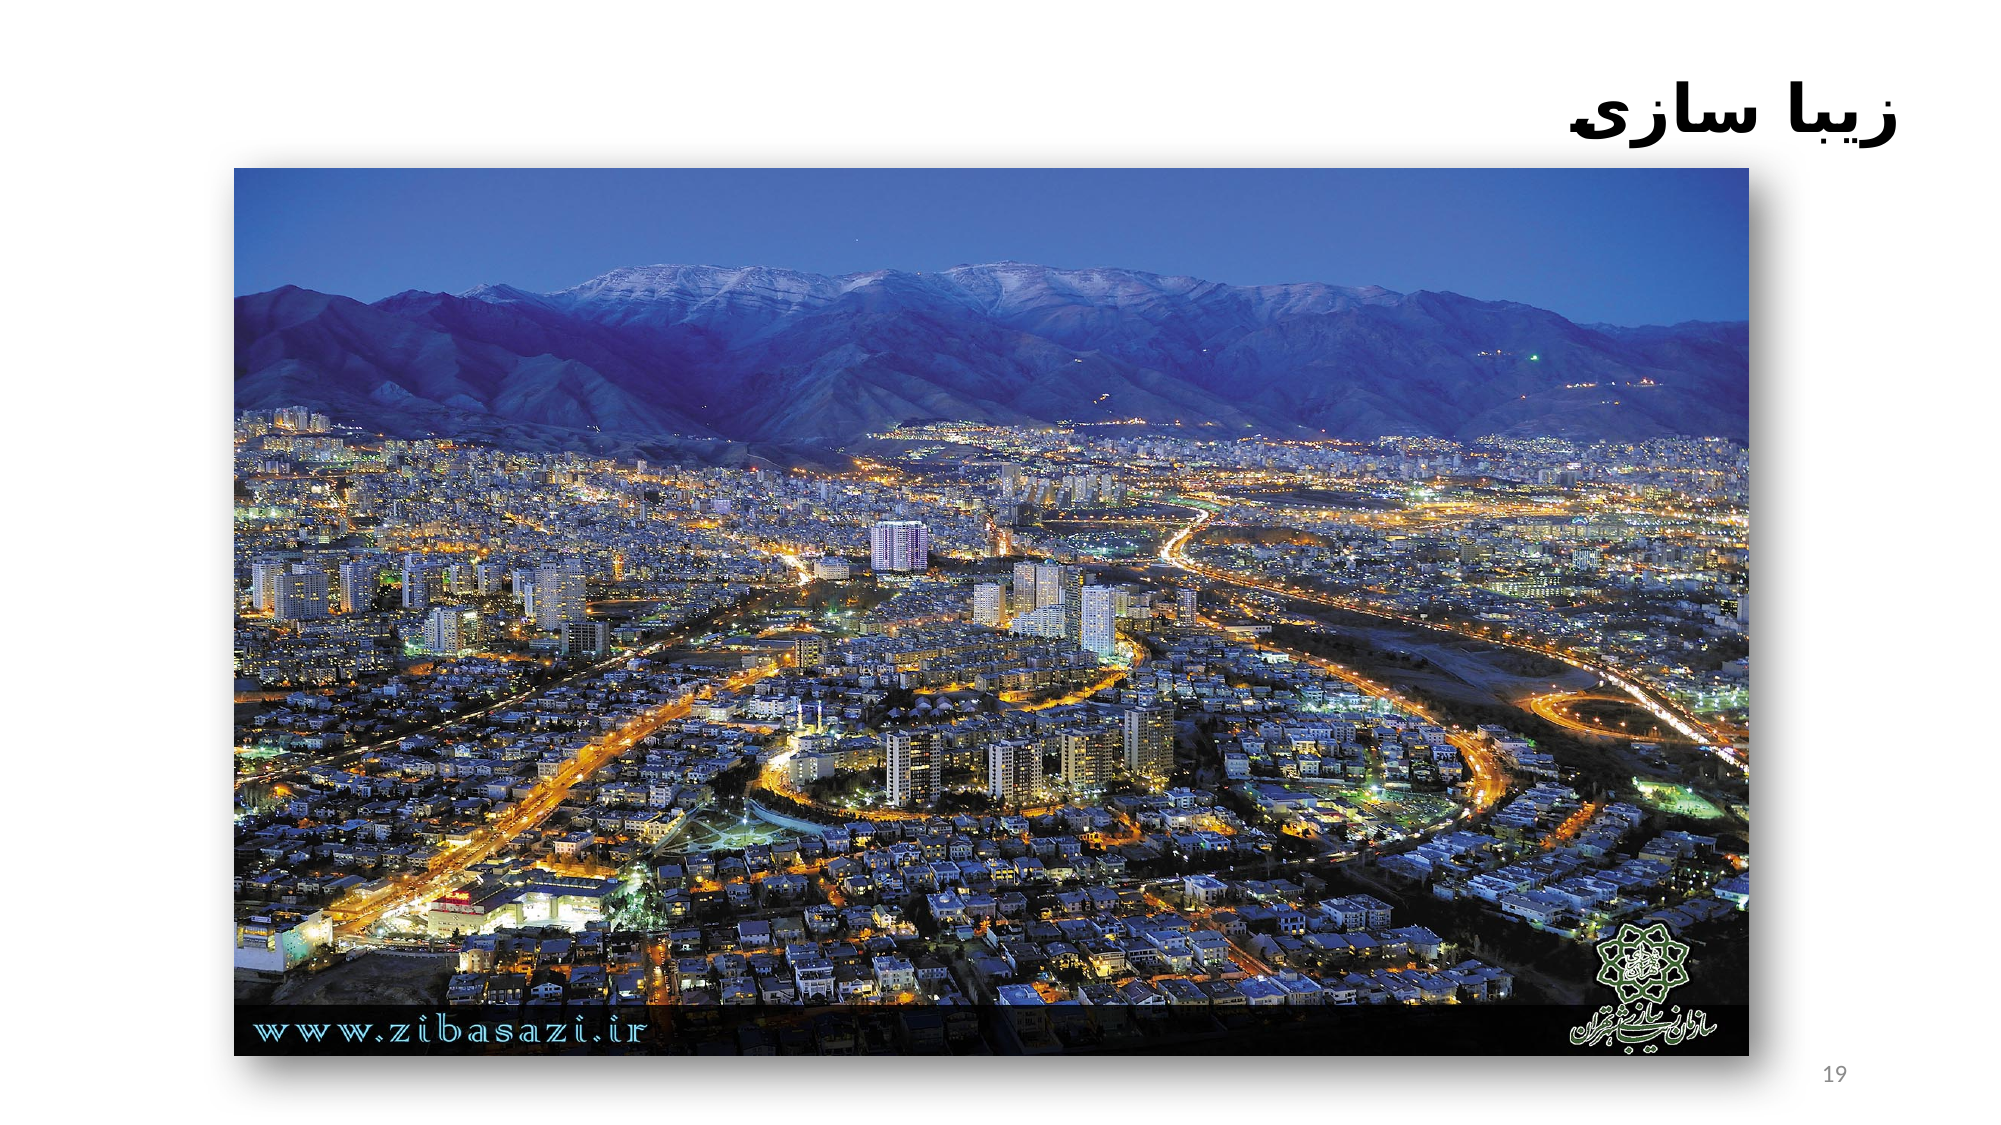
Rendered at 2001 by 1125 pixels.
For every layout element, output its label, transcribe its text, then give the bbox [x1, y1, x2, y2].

slide_number 19 [1755, 1042, 1863, 1103]
picture [234, 168, 1749, 1056]
text_box زیبا سازی [1375, 58, 1916, 154]
